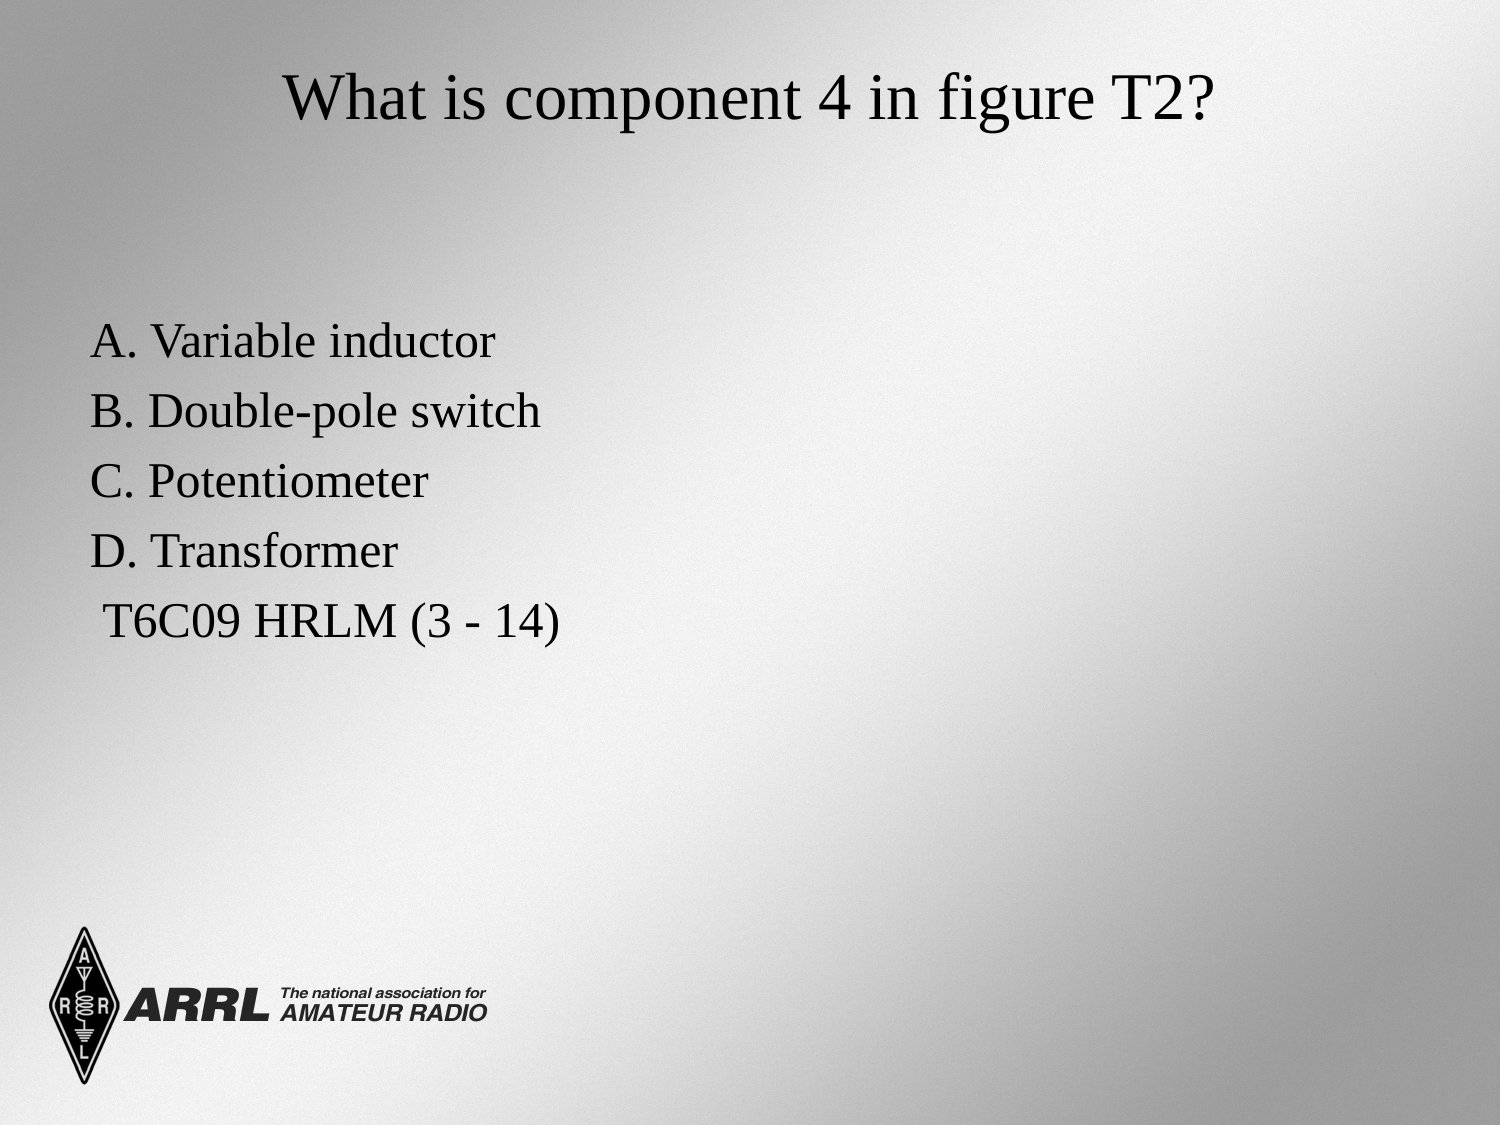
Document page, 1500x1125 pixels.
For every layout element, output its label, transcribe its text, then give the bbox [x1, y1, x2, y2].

title What is component 4 in figure T2? [75, 45, 1425, 233]
list A. Variable inductor B. Double-pole switch C. Potentiometer D. Transformer T6C09 HRLM (3 - 14) [75, 299, 1425, 1005]
picture [0, 0, 1500, 1125]
